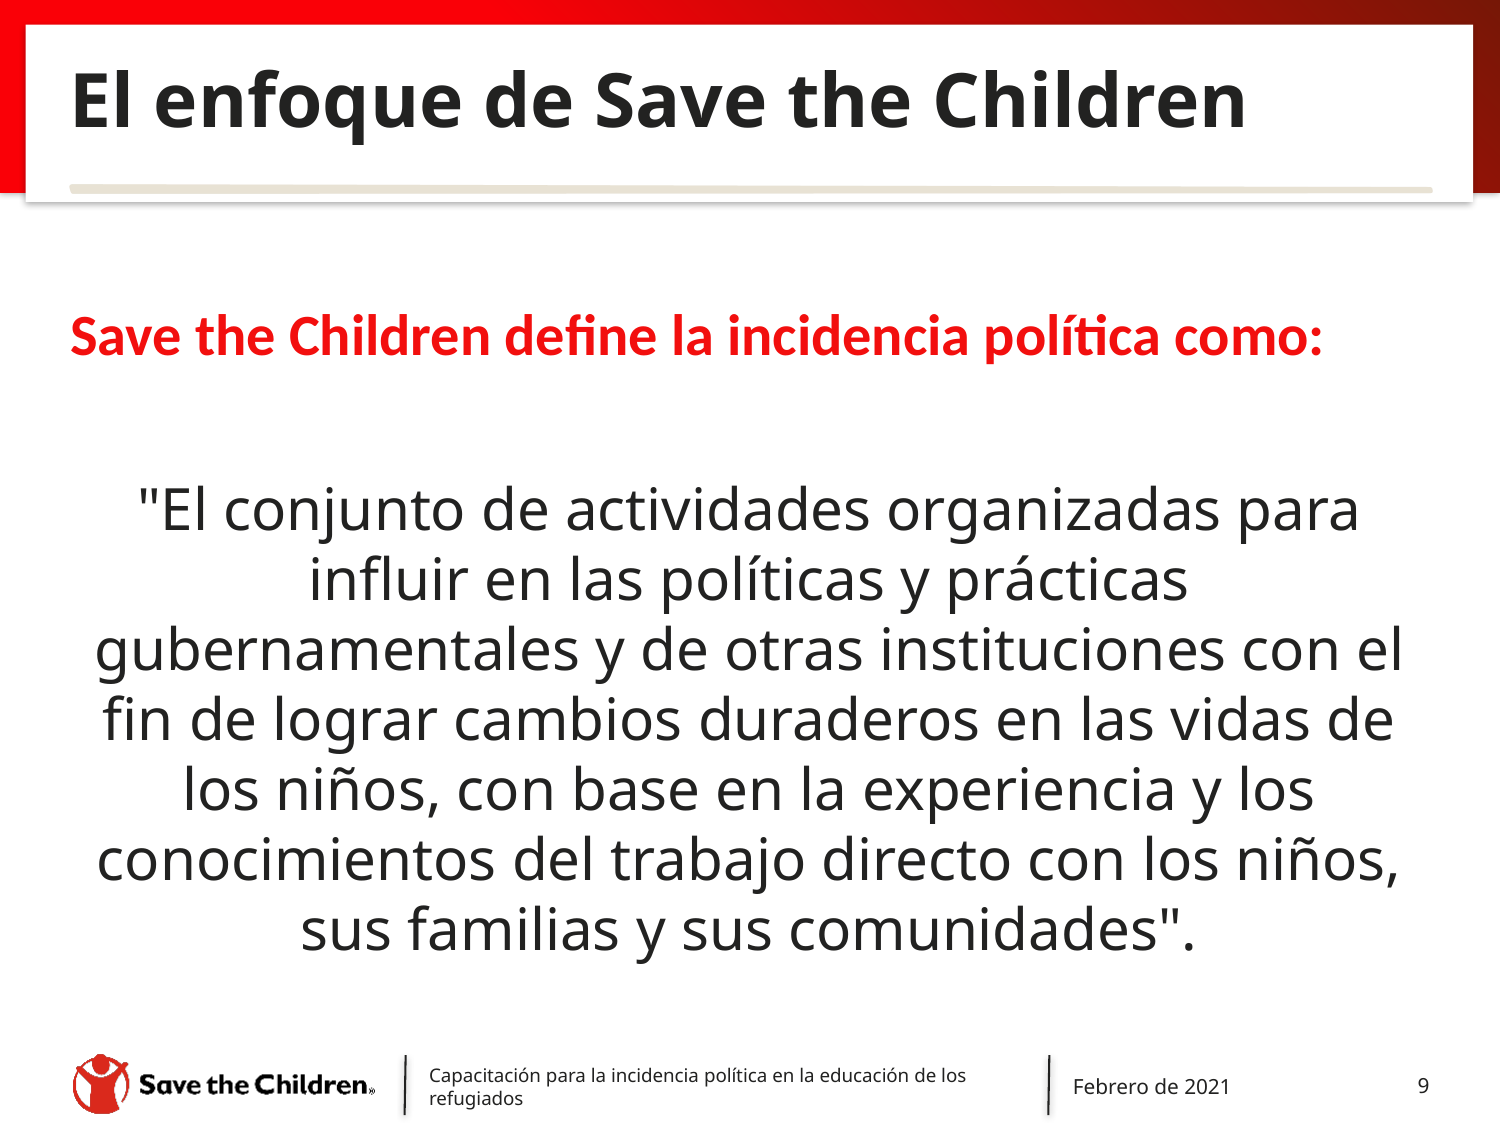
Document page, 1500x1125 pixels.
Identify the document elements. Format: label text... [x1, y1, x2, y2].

slide_number Febrero de 2021 [1057, 1056, 1317, 1117]
picture [69, 184, 1433, 194]
slide_number 9 [1317, 1056, 1445, 1117]
picture [62, 1043, 386, 1125]
title El enfoque de Save the Children [69, 33, 1429, 161]
footer Capacitación para la incidencia política en la educación de los refugiados [414, 1056, 1042, 1117]
list Save the Children define la incidencia política como: "El conjunto de actividades organizadas para influir en las políticas y prácticas gubernamentales y de otras instituciones con el fin de lograr cambios duraderos en las vidas de los niños, con base en la experiencia y los conocimientos del trabajo directo con los niños, sus familias y sus comunidades". [70, 262, 1428, 1035]
